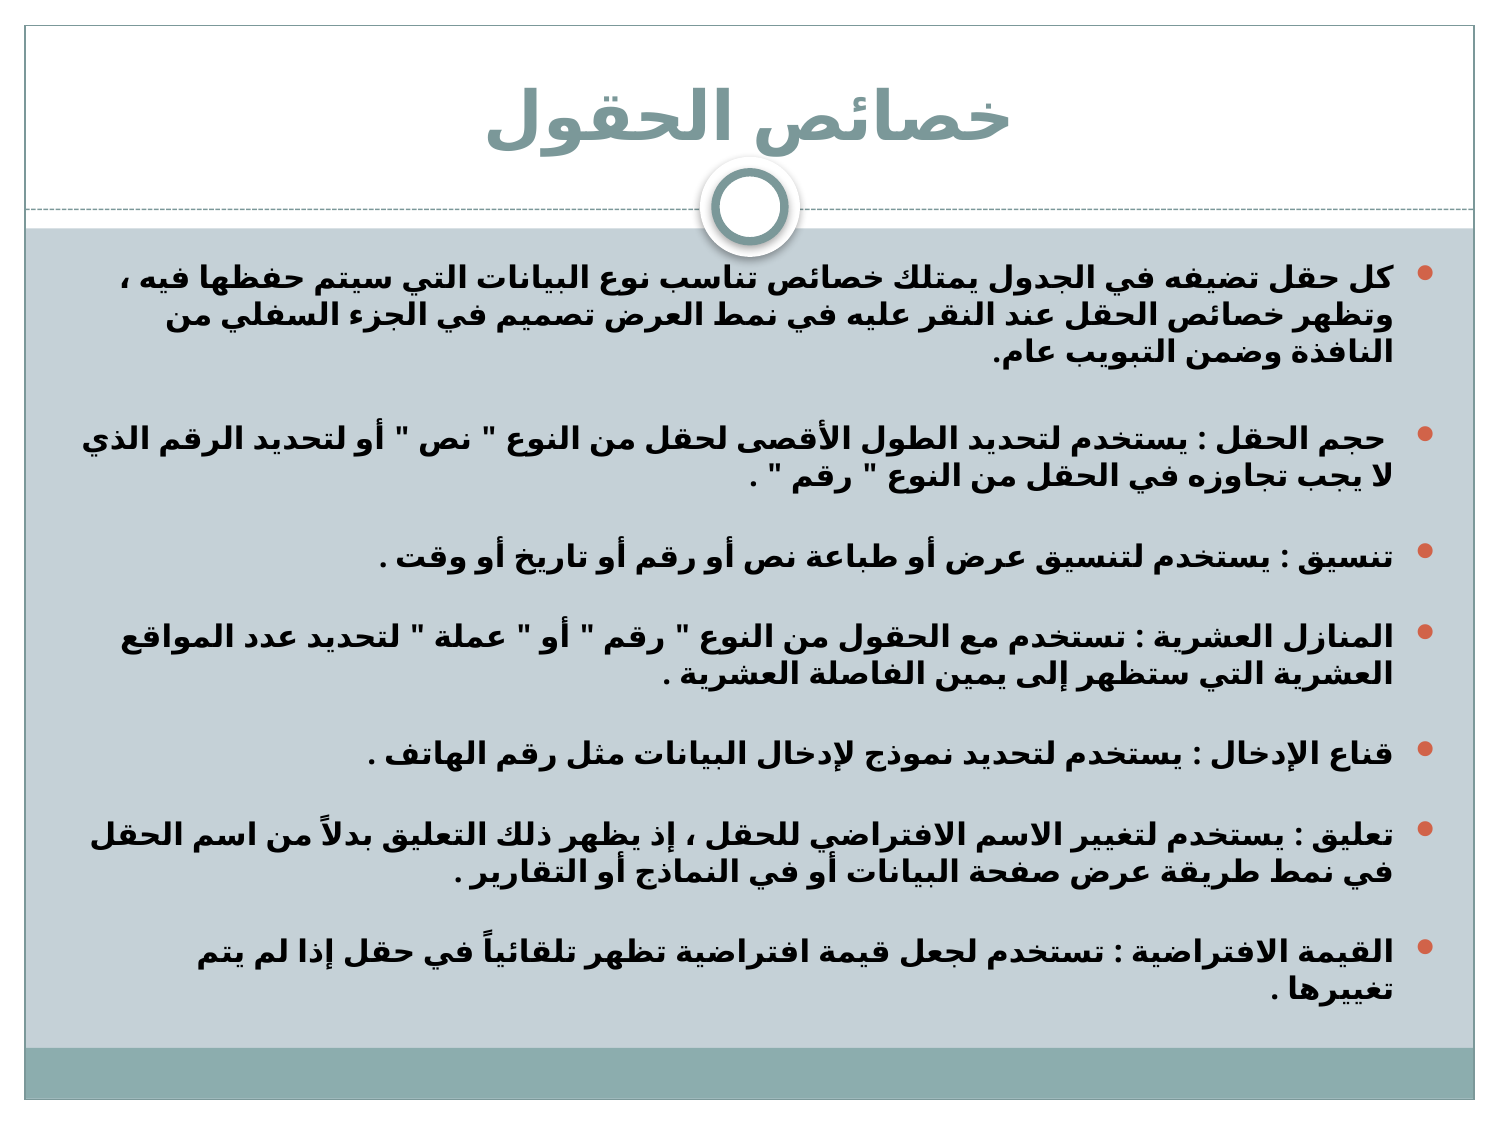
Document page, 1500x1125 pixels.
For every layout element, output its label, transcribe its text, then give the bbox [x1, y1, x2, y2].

title خصائص الحقول [49, 37, 1450, 162]
list كل حقل تضيفه في الجدول يمتلك خصائص تناسب نوع البيانات التي سيتم حفظها فيه ، وتظهر خصائص الحقل عند النقر عليه في نمط العرض تصميم في الجزء السفلي من النافذة وضمن التبويب عام. حجم الحقل : يستخدم لتحديد الطول الأقصى لحقل من النوع " نص " أو لتحديد الرقم الذي لا يجب تجاوزه في الحقل من النوع " رقم " . تنسيق : يستخدم لتنسيق عرض أو طباعة نص أو رقم أو تاريخ أو وقت . المنازل العشرية : تستخدم مع الحقول من النوع " رقم " أو " عملة " لتحديد عدد المواقع العشرية التي ستظهر إلى يمين الفاصلة العشرية . قناع الإدخال : يستخدم لتحديد نموذج لإدخال البيانات مثل رقم الهاتف . تعليق : يستخدم لتغيير الاسم الافتراضي للحقل ، إذ يظهر ذلك التعليق بدلاً من اسم الحقل في نمط طريقة عرض صفحة البيانات أو في النماذج أو التقارير . القيمة الافتراضية : تستخدم لجعل قيمة افتراضية تظهر تلقائياً في حقل إذا لم يتم تغييرها . [53, 250, 1445, 1059]
